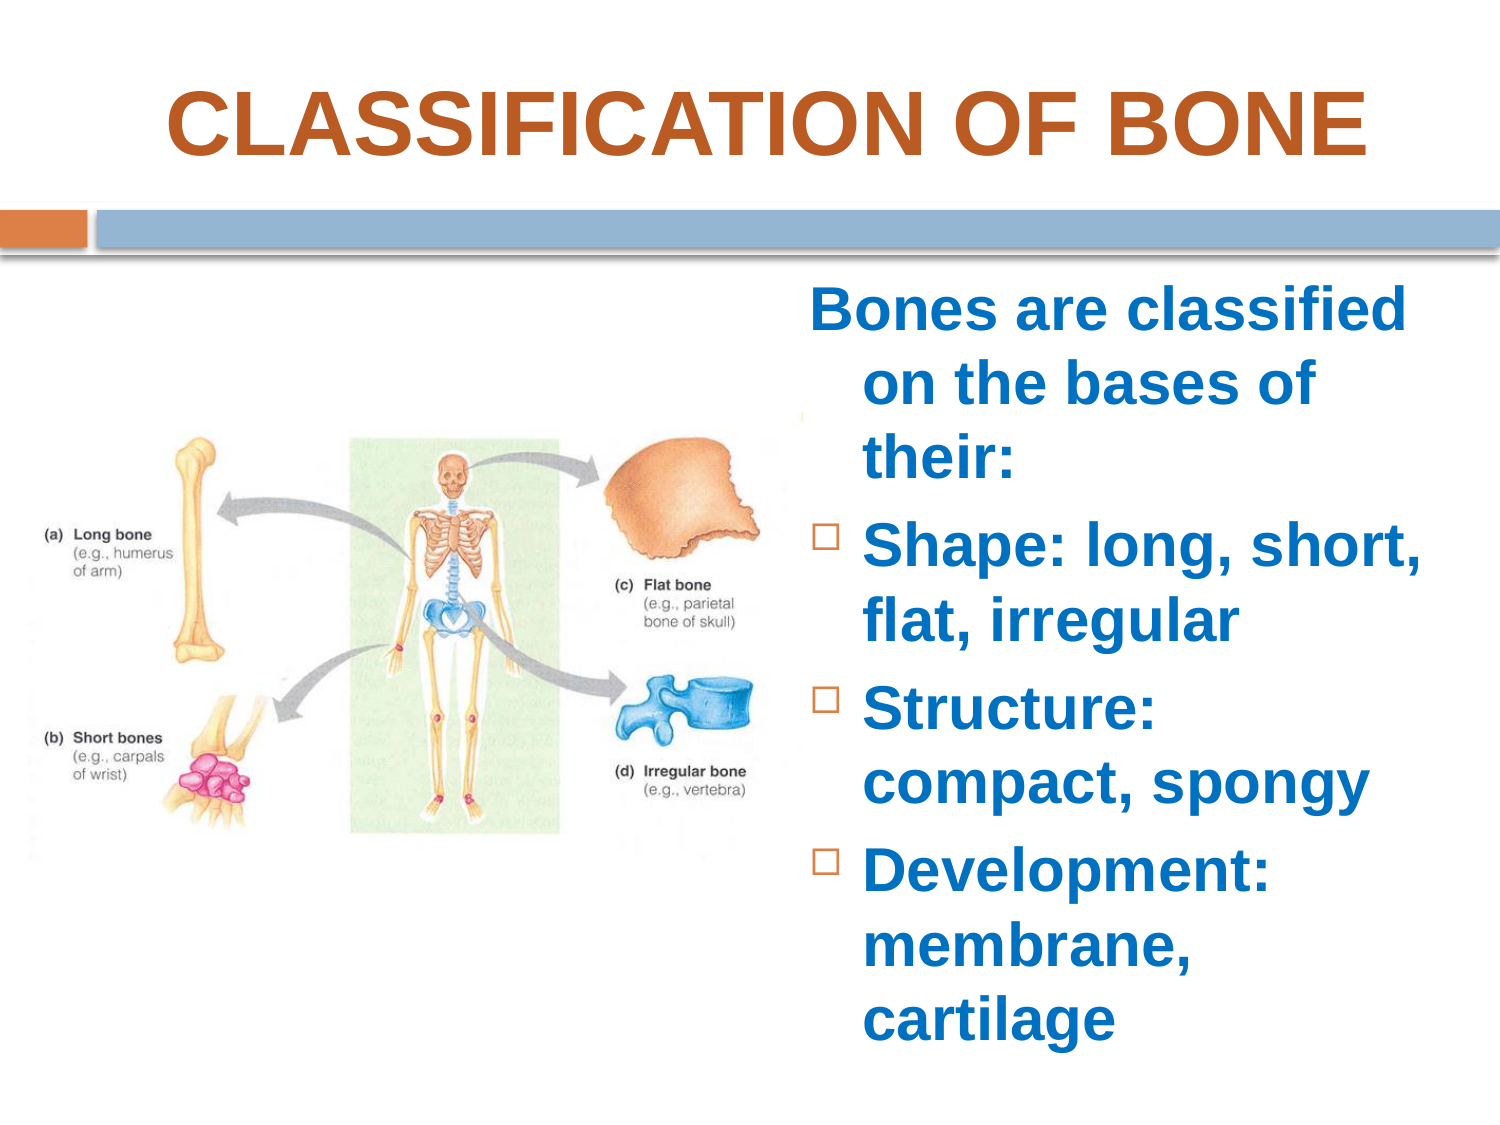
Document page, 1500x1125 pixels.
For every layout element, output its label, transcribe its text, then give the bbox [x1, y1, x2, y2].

list Bones are classified on the bases of their: Shape: long, short, flat, irregular Structure: compact, spongy Development: membrane, cartilage [794, 260, 1450, 1075]
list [27, 412, 804, 863]
title CLASSIFICATION OF BONE [99, 37, 1438, 200]
